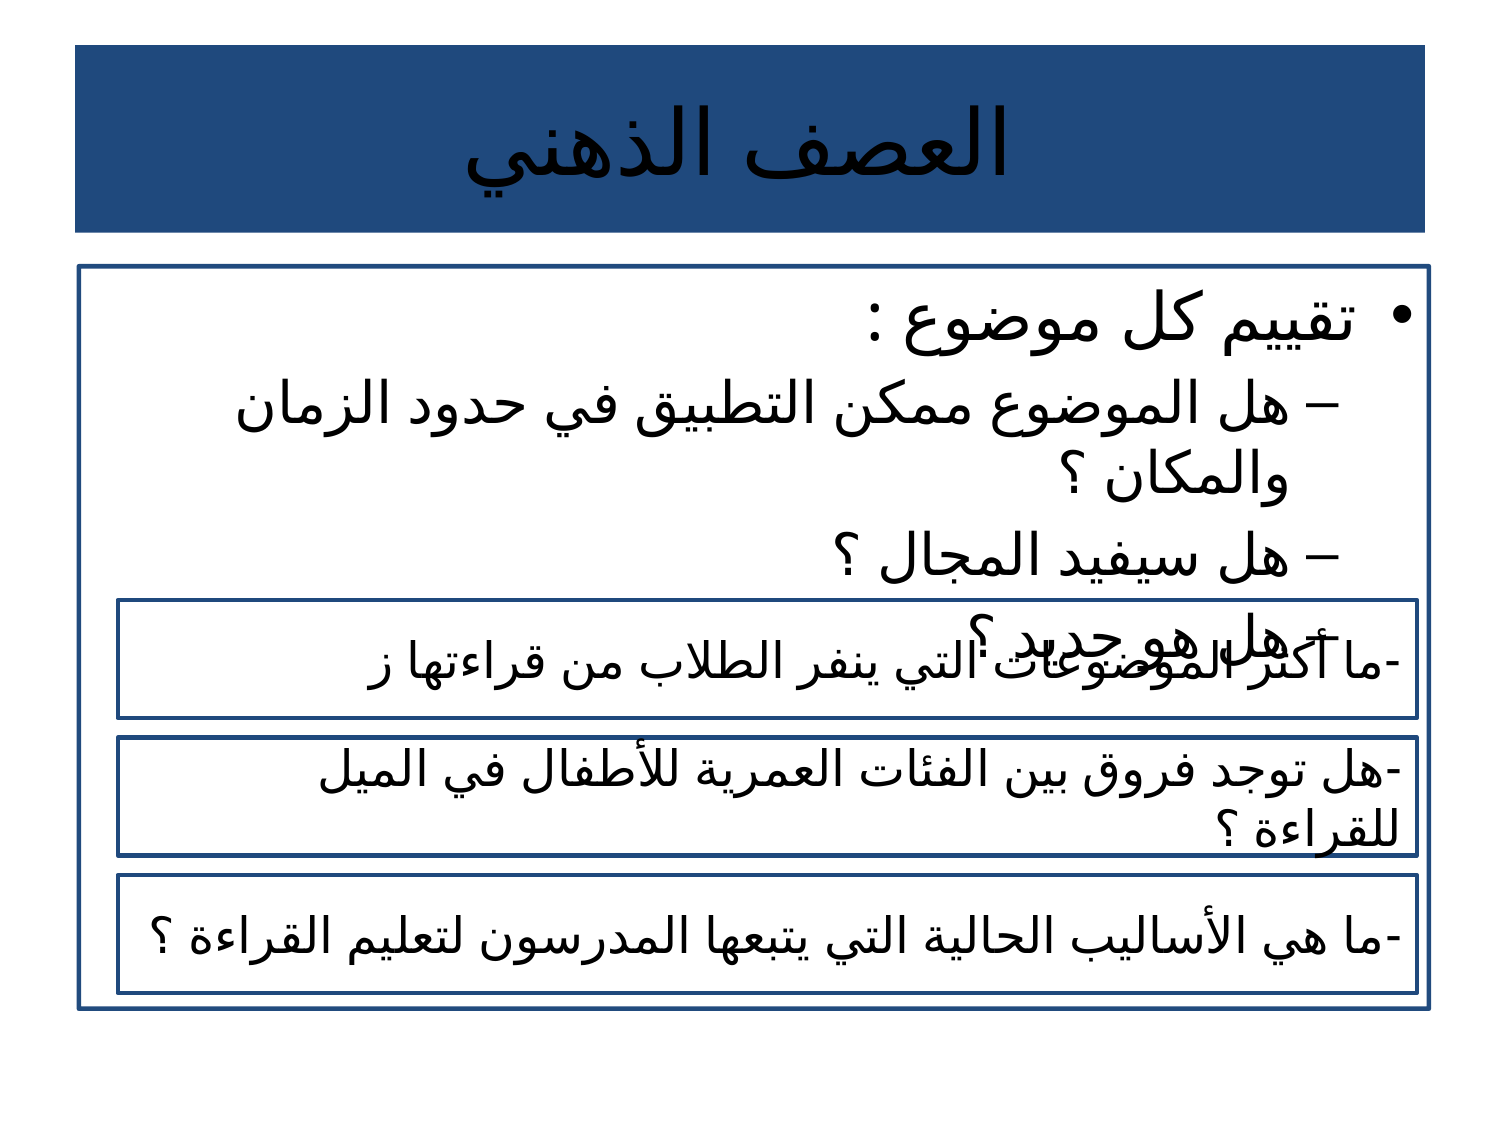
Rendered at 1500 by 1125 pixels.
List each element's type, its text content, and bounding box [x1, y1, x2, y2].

title العصف الذهني [75, 45, 1425, 233]
text_box -ما أكثر الموضوعات التي ينفر الطلاب من قراءتها ز [116, 598, 1419, 720]
text_box -ما هي الأساليب الحالية التي يتبعها المدرسون لتعليم القراءة ؟ [116, 873, 1419, 995]
text_box -هل توجد فروق بين الفئات العمرية للأطفال في الميل للقراءة ؟ [116, 735, 1419, 858]
list تقييم كل موضوع : هل الموضوع ممكن التطبيق في حدود الزمان والمكان ؟ هل سيفيد المجال ؟ هل هو جديد ؟ [78, 266, 1429, 1009]
